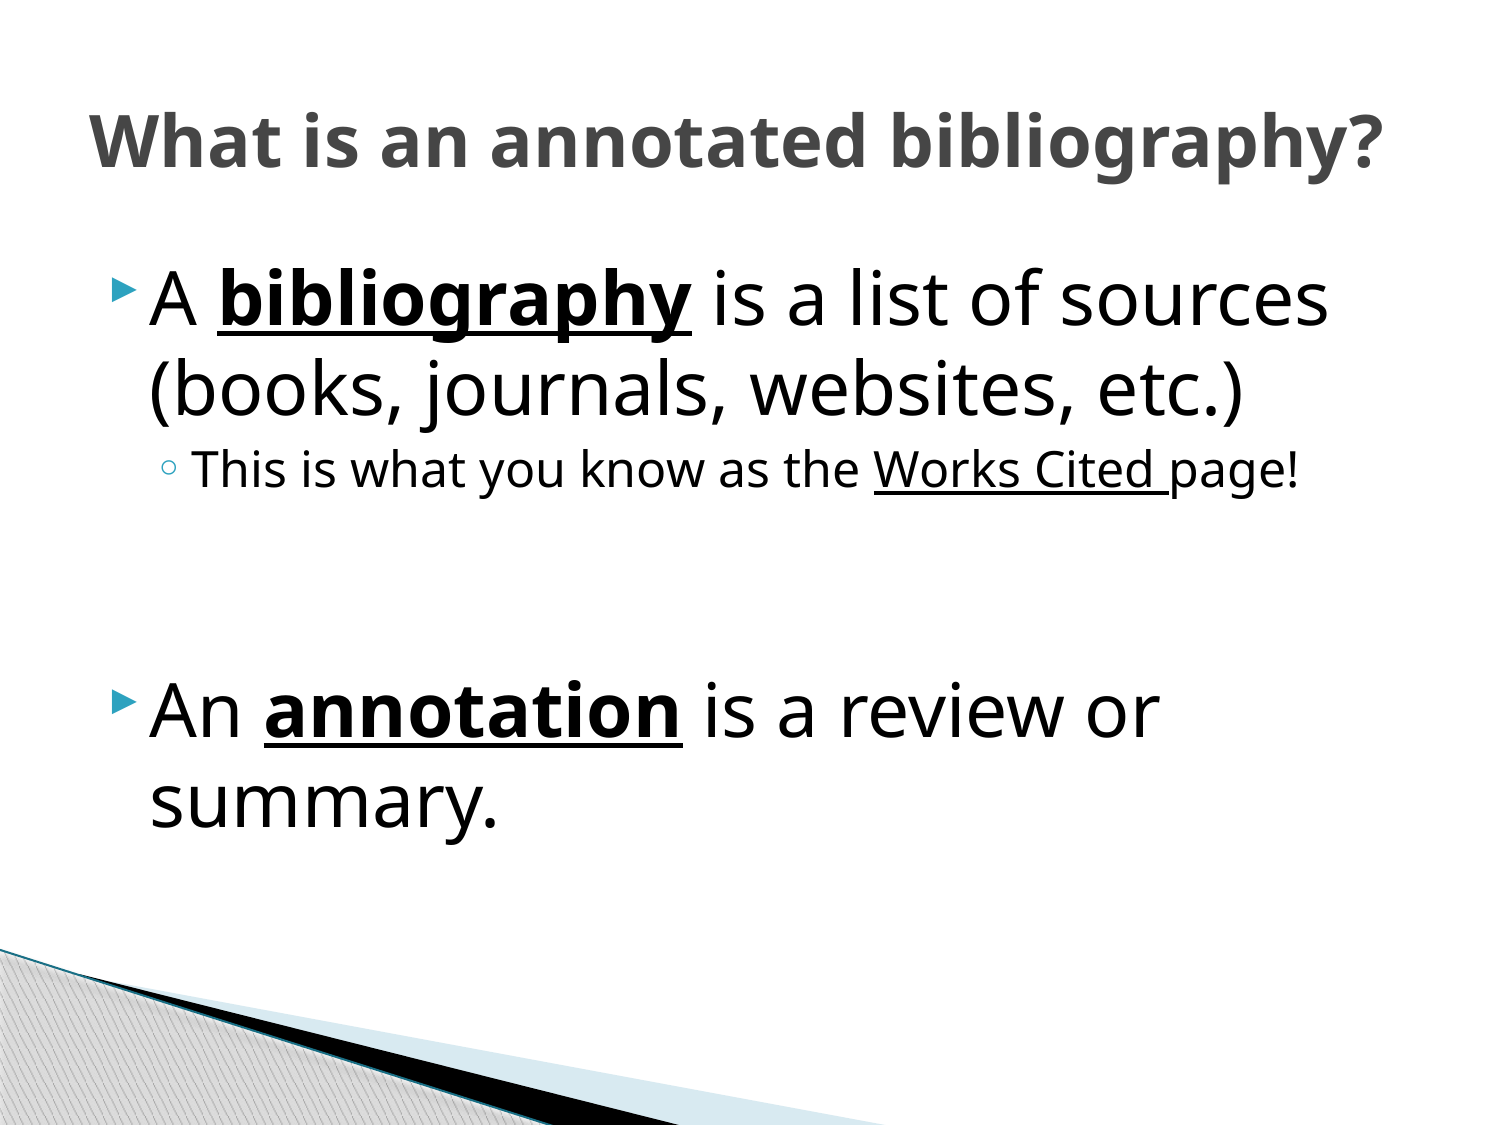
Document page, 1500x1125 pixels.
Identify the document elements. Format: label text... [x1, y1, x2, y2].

list A bibliography is a list of sources (books, journals, websites, etc.) This is what you know as the Works Cited page! An annotation is a review or summary. [75, 243, 1425, 986]
title What is an annotated bibliography? [75, 45, 1425, 233]
